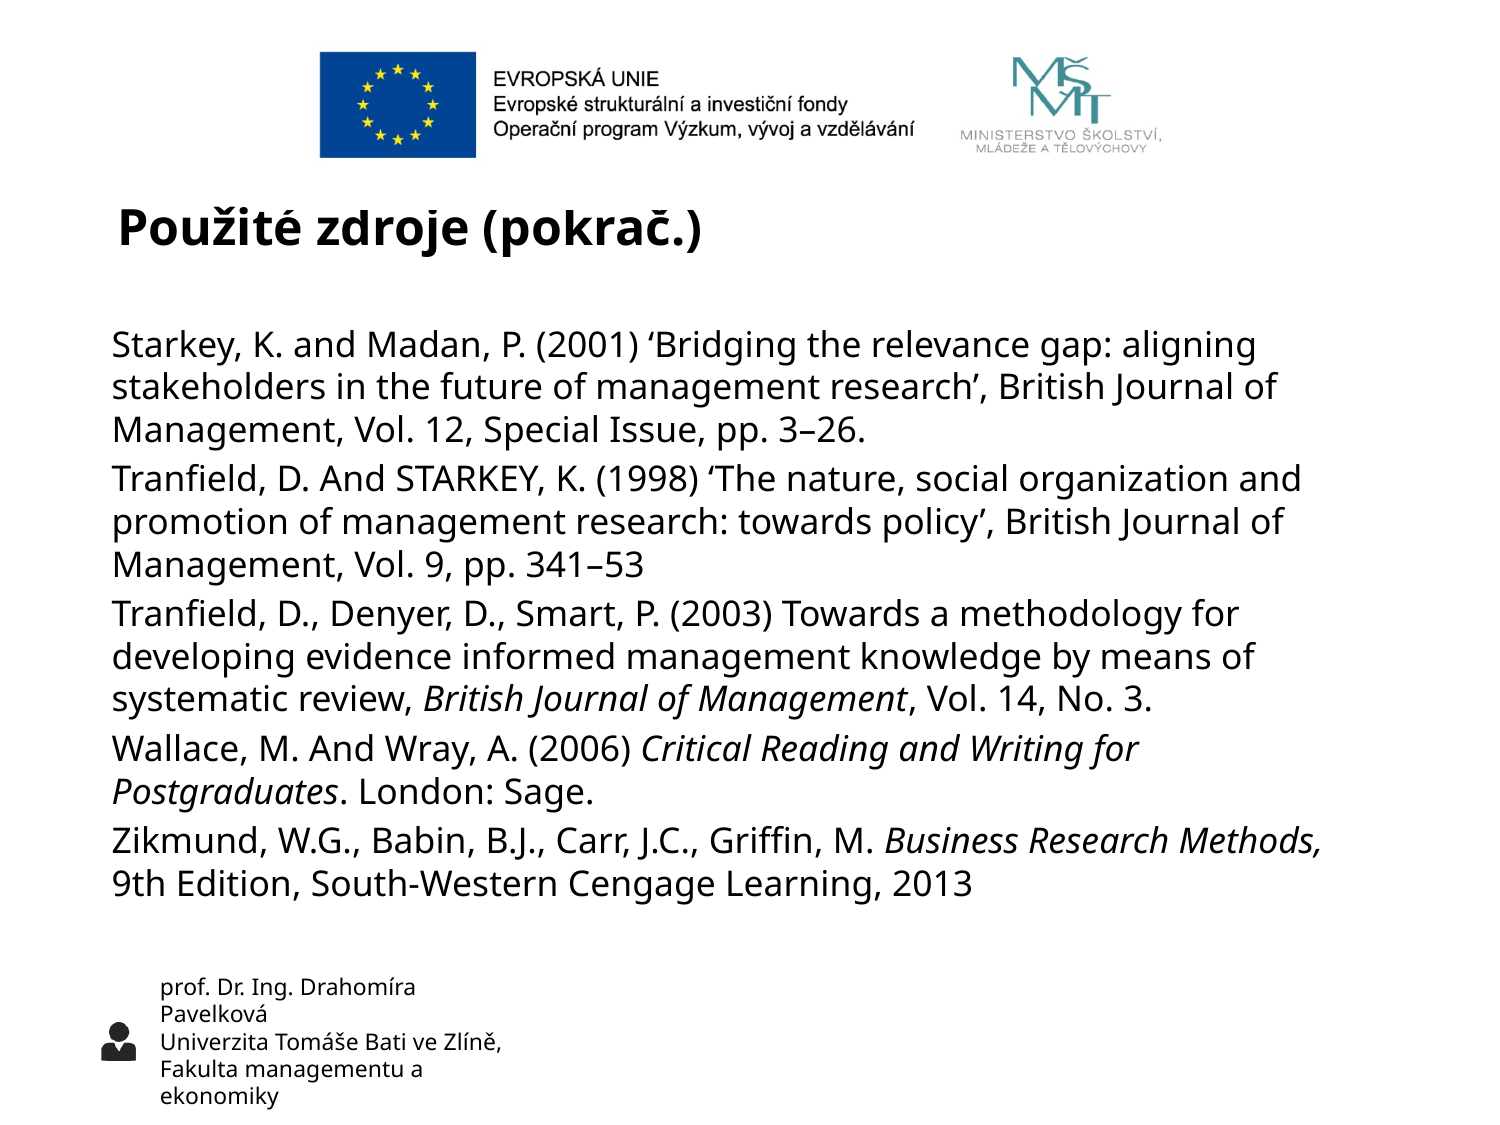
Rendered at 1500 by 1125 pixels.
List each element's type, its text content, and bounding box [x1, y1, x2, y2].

picture [267, 0, 1213, 210]
picture [101, 1021, 136, 1062]
footer prof. Dr. Ing. Drahomíra Pavelková Univerzita Tomáše Bati ve Zlíně, Fakulta managementu a ekonomiky [145, 999, 526, 1083]
list Starkey, K. and Madan, P. (2001) ‘Bridging the relevance gap: aligning stakeholders in the future of management research’, British Journal of Management, Vol. 12, Special Issue, pp. 3–26. Tranfield, D. And STARKEY, K. (1998) ‘The nature, social organization and promotion of management research: towards policy’, British Journal of Management, Vol. 9, pp. 341–53 Tranfield, D., Denyer, D., Smart, P. (2003) Towards a methodology for developing evidence informed management knowledge by means of systematic review, British Journal of Management, Vol. 14, No. 3. Wallace, M. And Wray, A. (2006) Critical Reading and Writing for Postgraduates. London: Sage. Zikmund, W.G., Babin, B.J., Carr, J.C., Griffin, M. Business Research Methods, 9th Edition, South-Western Cengage Learning, 2013 [96, 267, 1384, 1014]
title Použité zdroje (pokrač.) [101, 184, 1425, 268]
